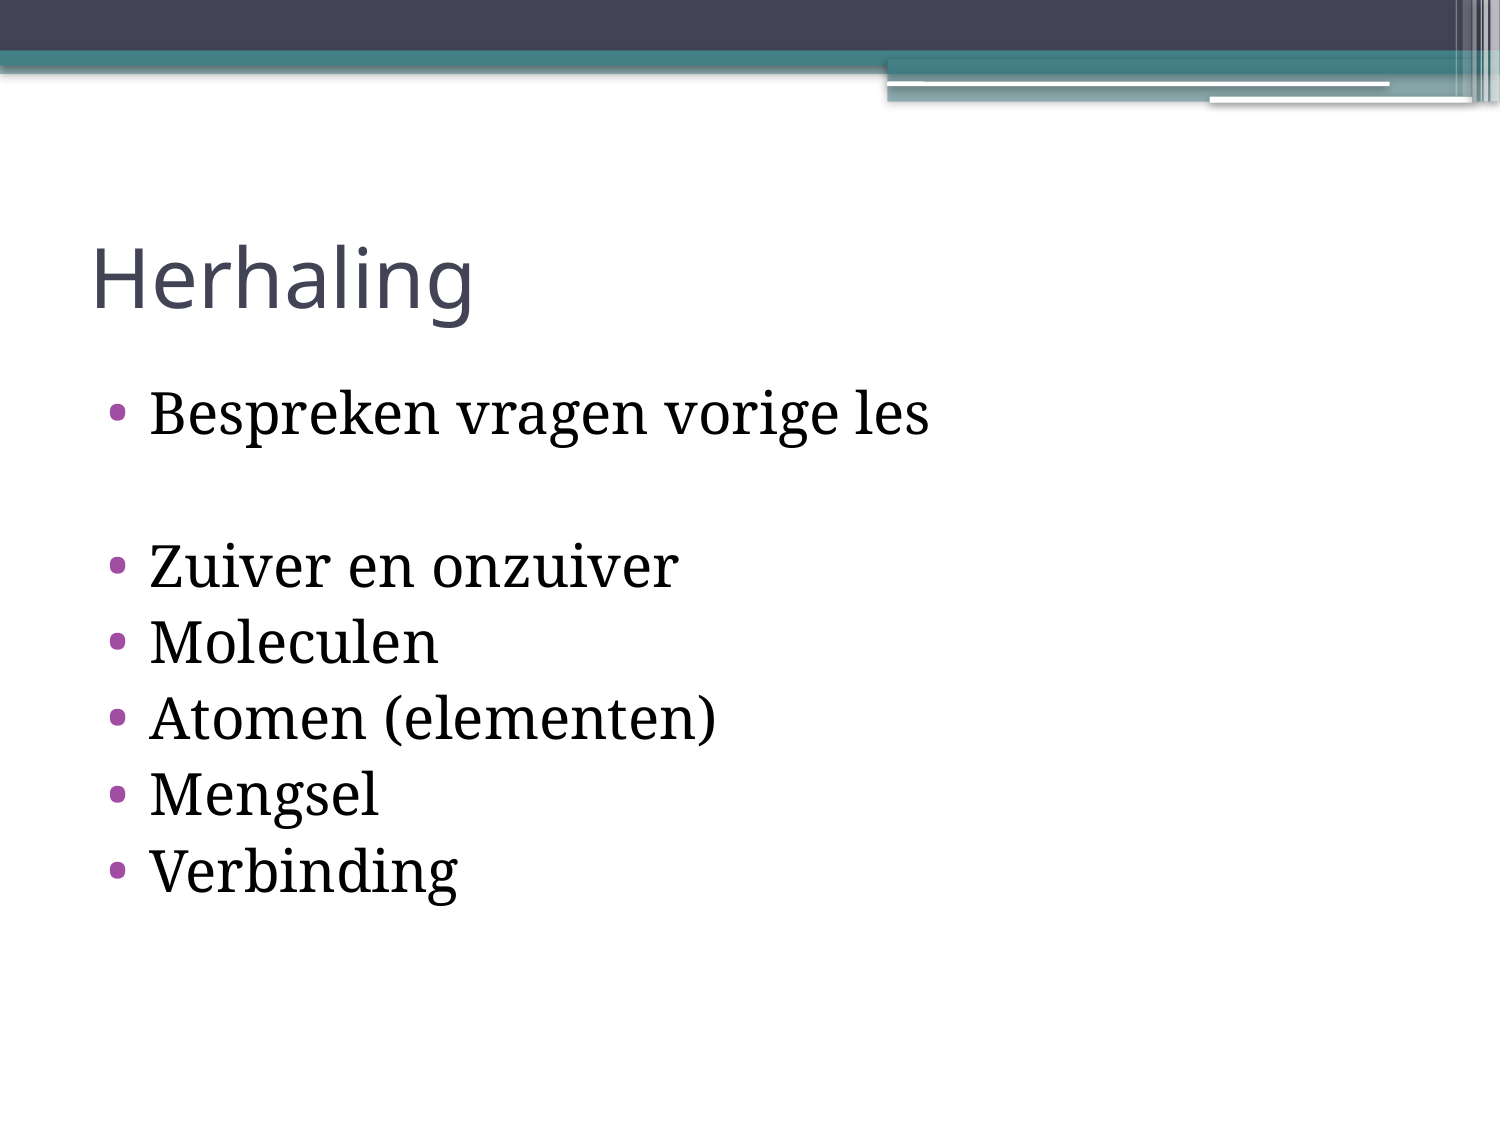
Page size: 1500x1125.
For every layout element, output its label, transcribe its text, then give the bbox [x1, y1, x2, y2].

list Bespreken vragen vorige les Zuiver en onzuiver Moleculen Atomen (elementen) Mengsel Verbinding [75, 368, 1425, 1079]
title Herhaling [75, 187, 1425, 363]
